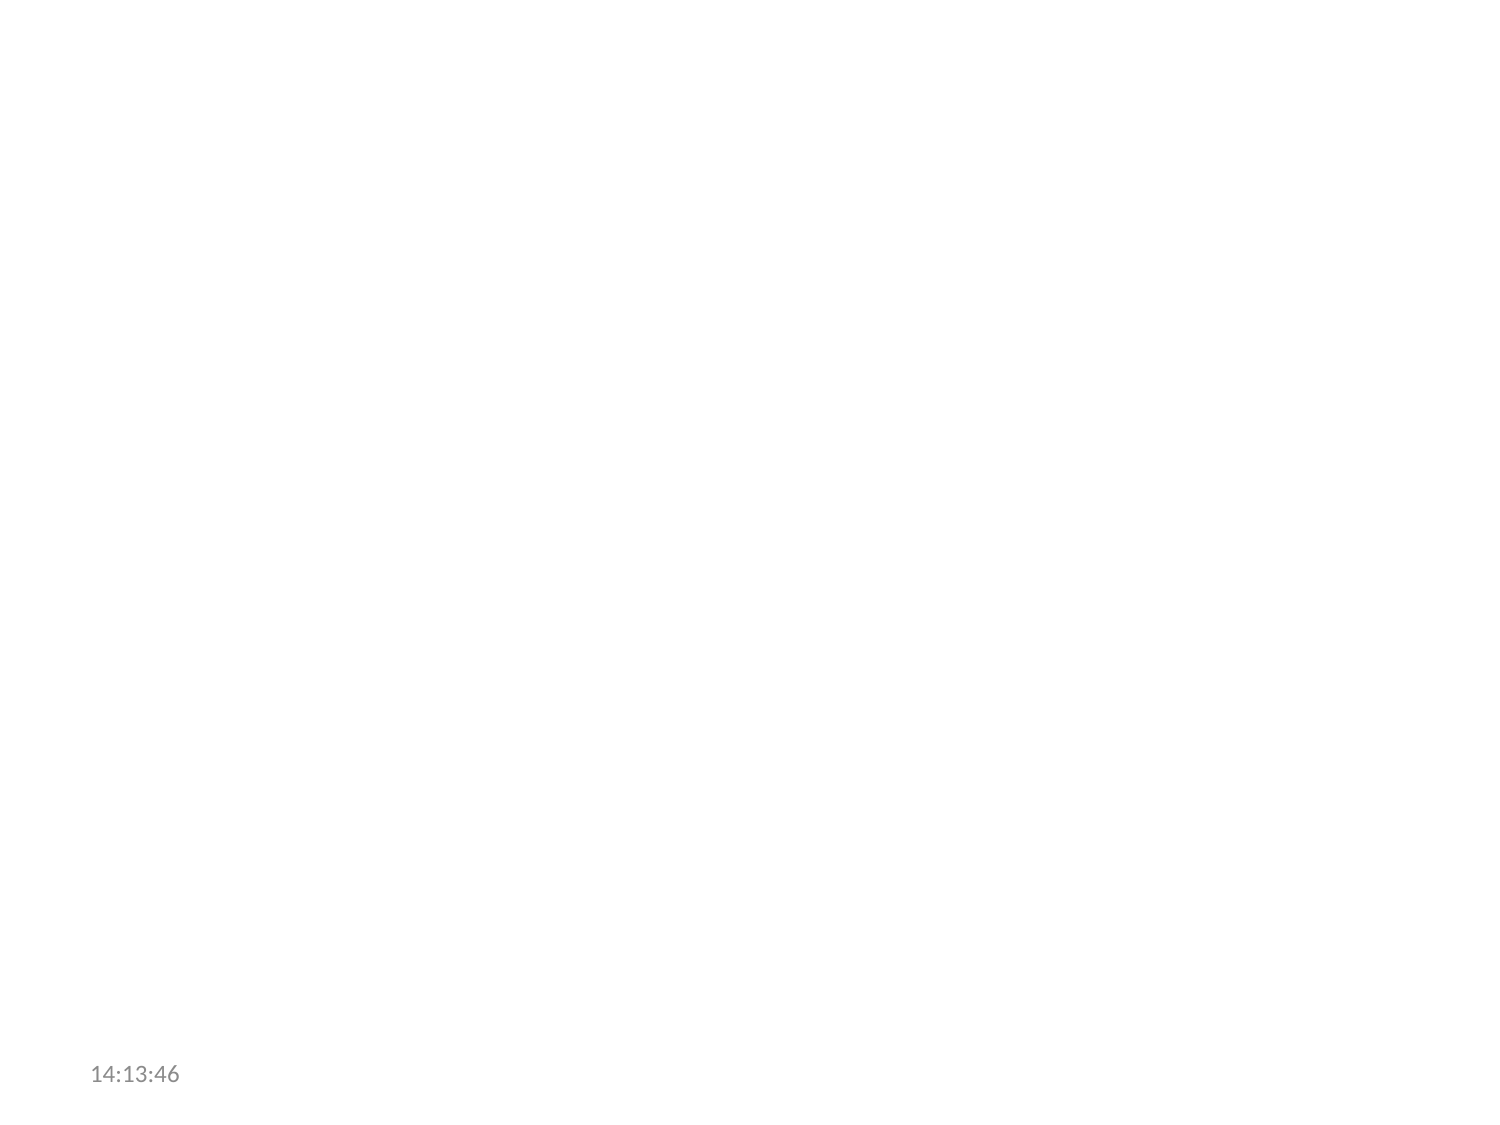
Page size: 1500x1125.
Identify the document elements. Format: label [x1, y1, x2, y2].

slide_number [75, 1042, 425, 1103]
